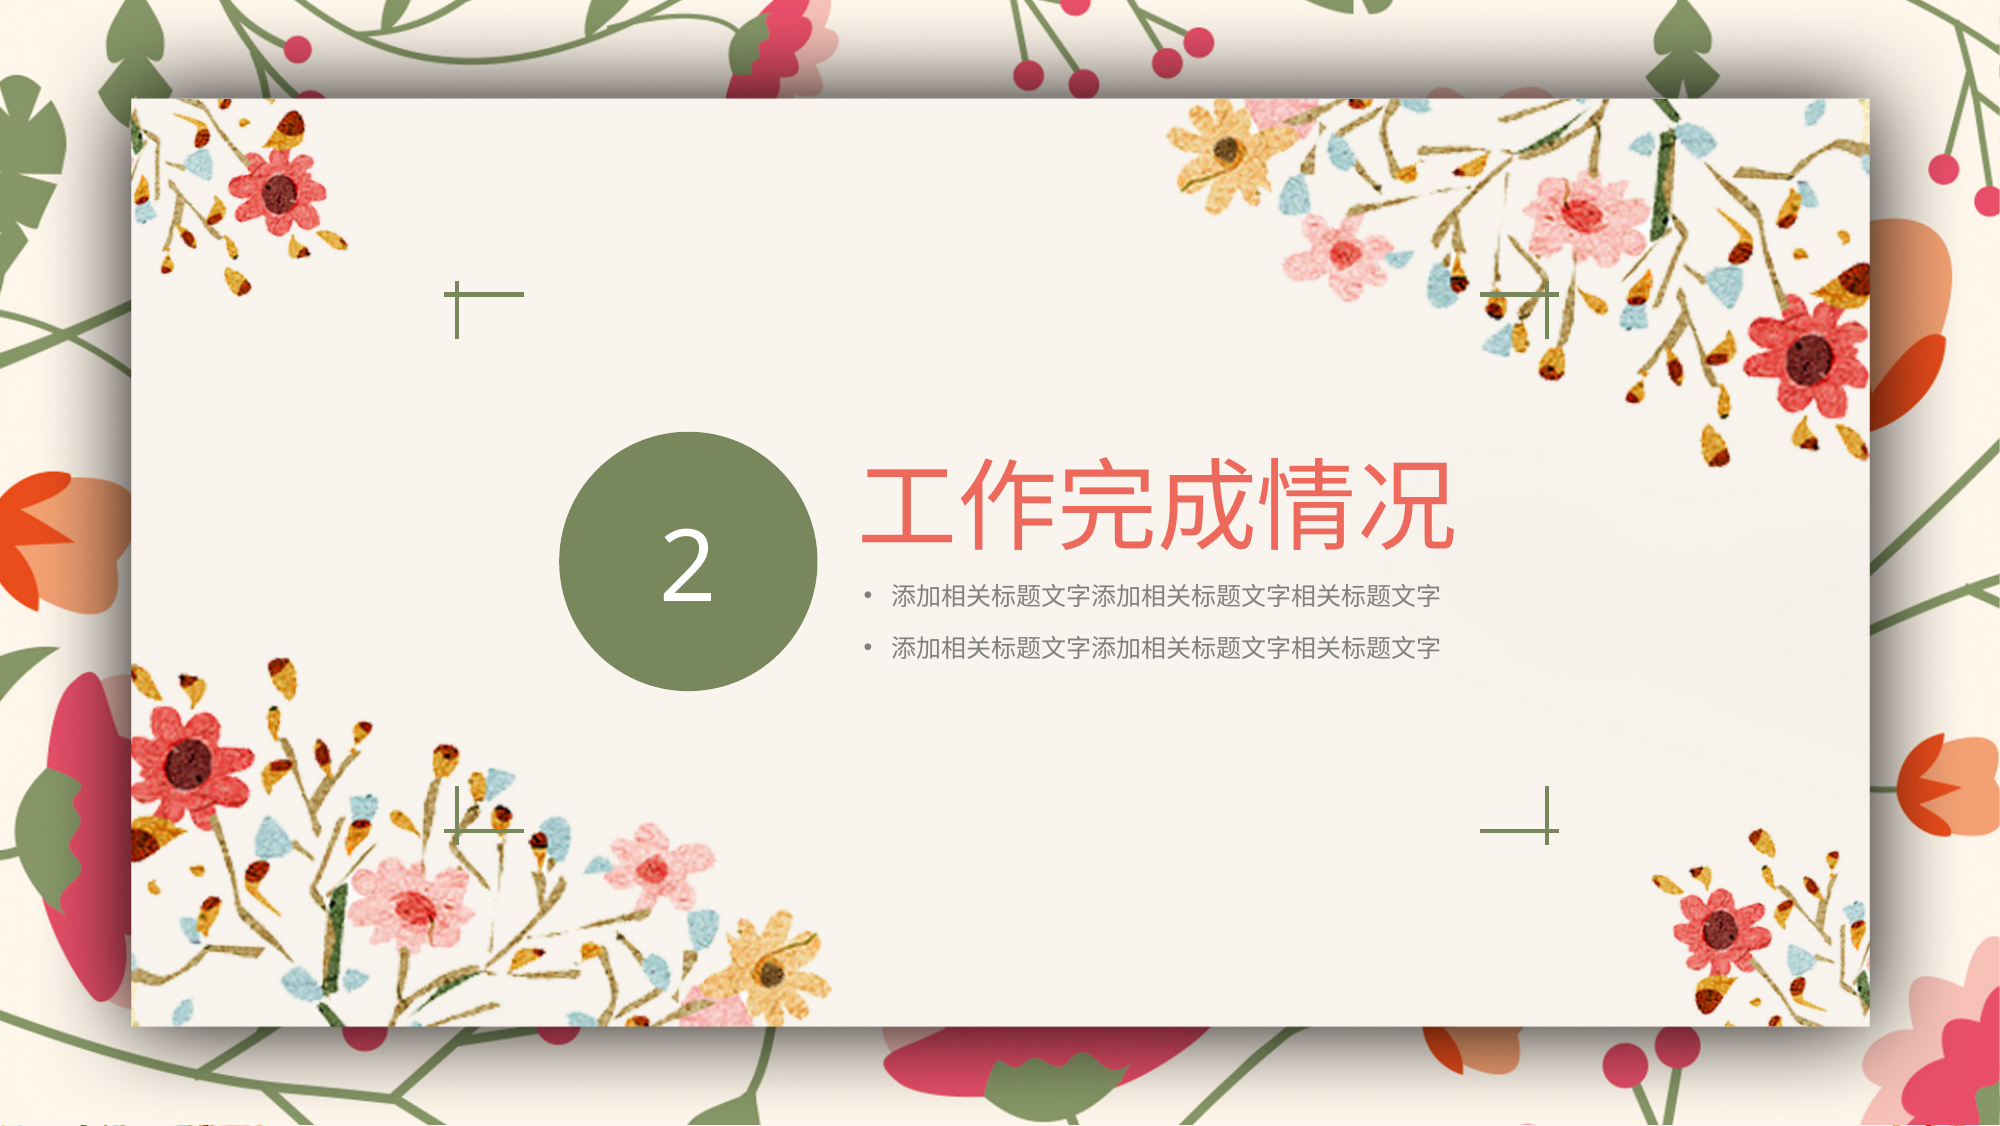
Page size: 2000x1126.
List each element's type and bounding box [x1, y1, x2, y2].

text_box [444, 280, 1560, 845]
picture [0, 0, 2000, 1126]
